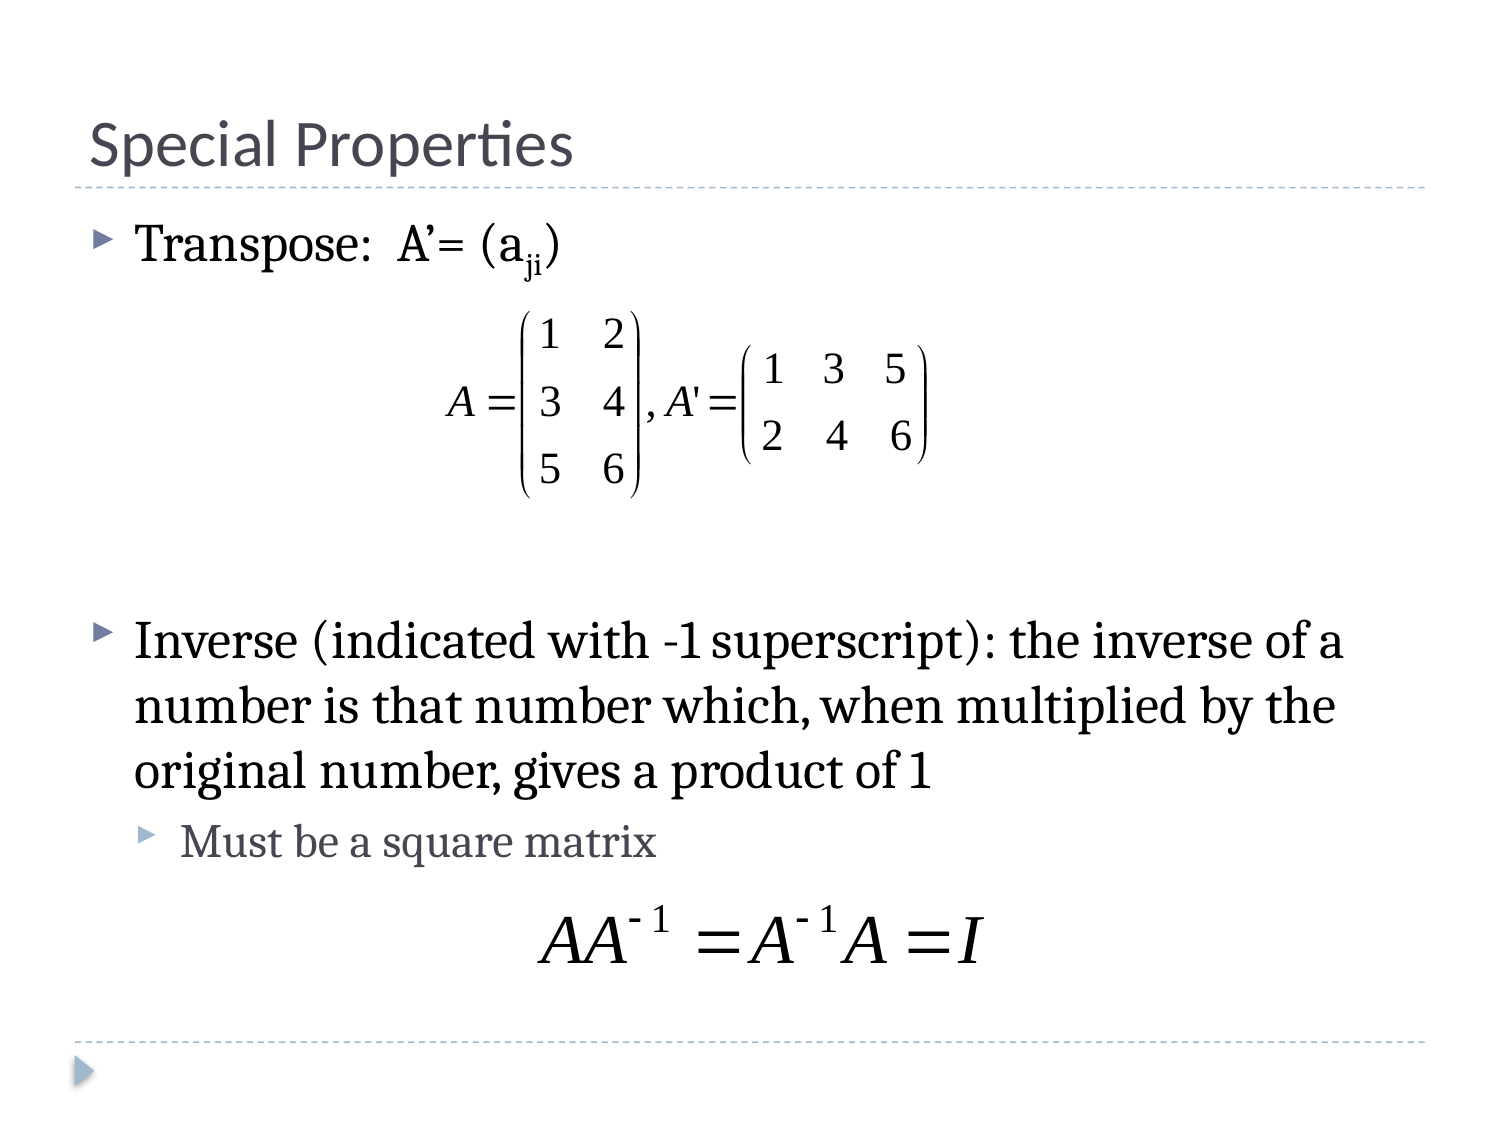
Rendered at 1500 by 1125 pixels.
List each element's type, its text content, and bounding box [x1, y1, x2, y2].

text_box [437, 299, 940, 510]
list Transpose: A’= (aji) Inverse (indicated with -1 superscript): the inverse of a number is that number which, when multiplied by the original number, gives a product of 1 Must be a square matrix [75, 200, 1425, 1010]
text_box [524, 887, 999, 976]
title Special Properties [75, 24, 1425, 188]
